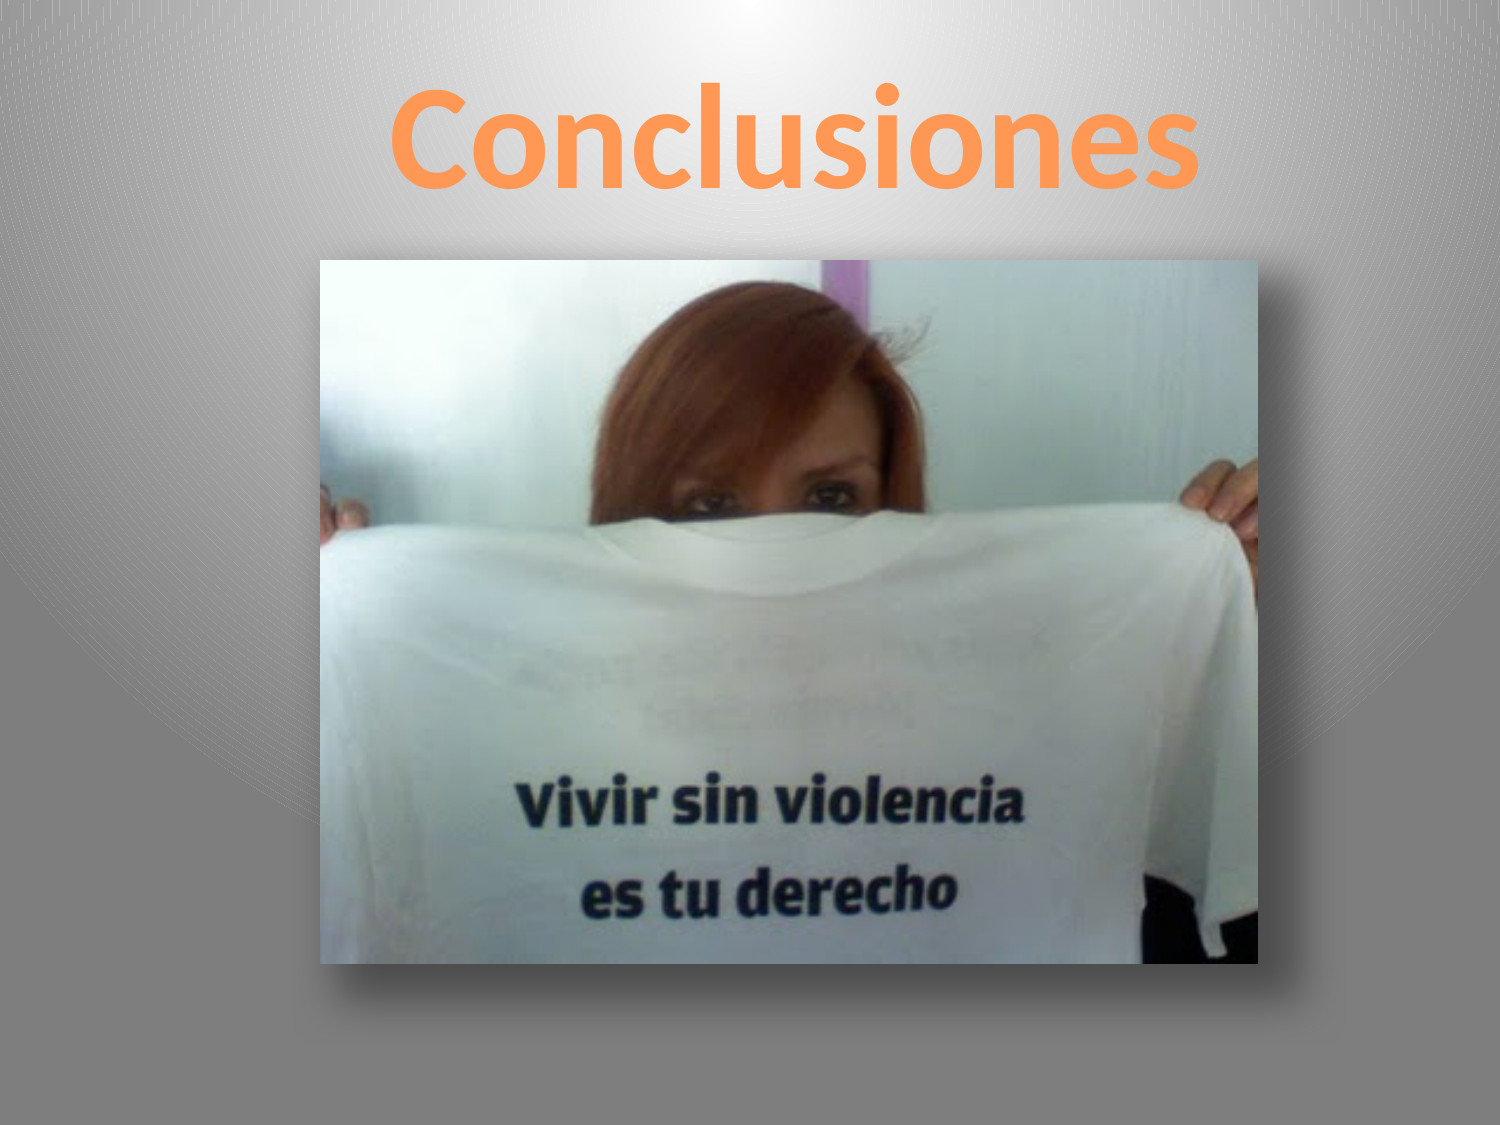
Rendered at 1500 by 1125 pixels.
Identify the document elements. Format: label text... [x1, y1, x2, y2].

text_box Conclusiones [374, 30, 1219, 226]
picture [320, 260, 1259, 965]
